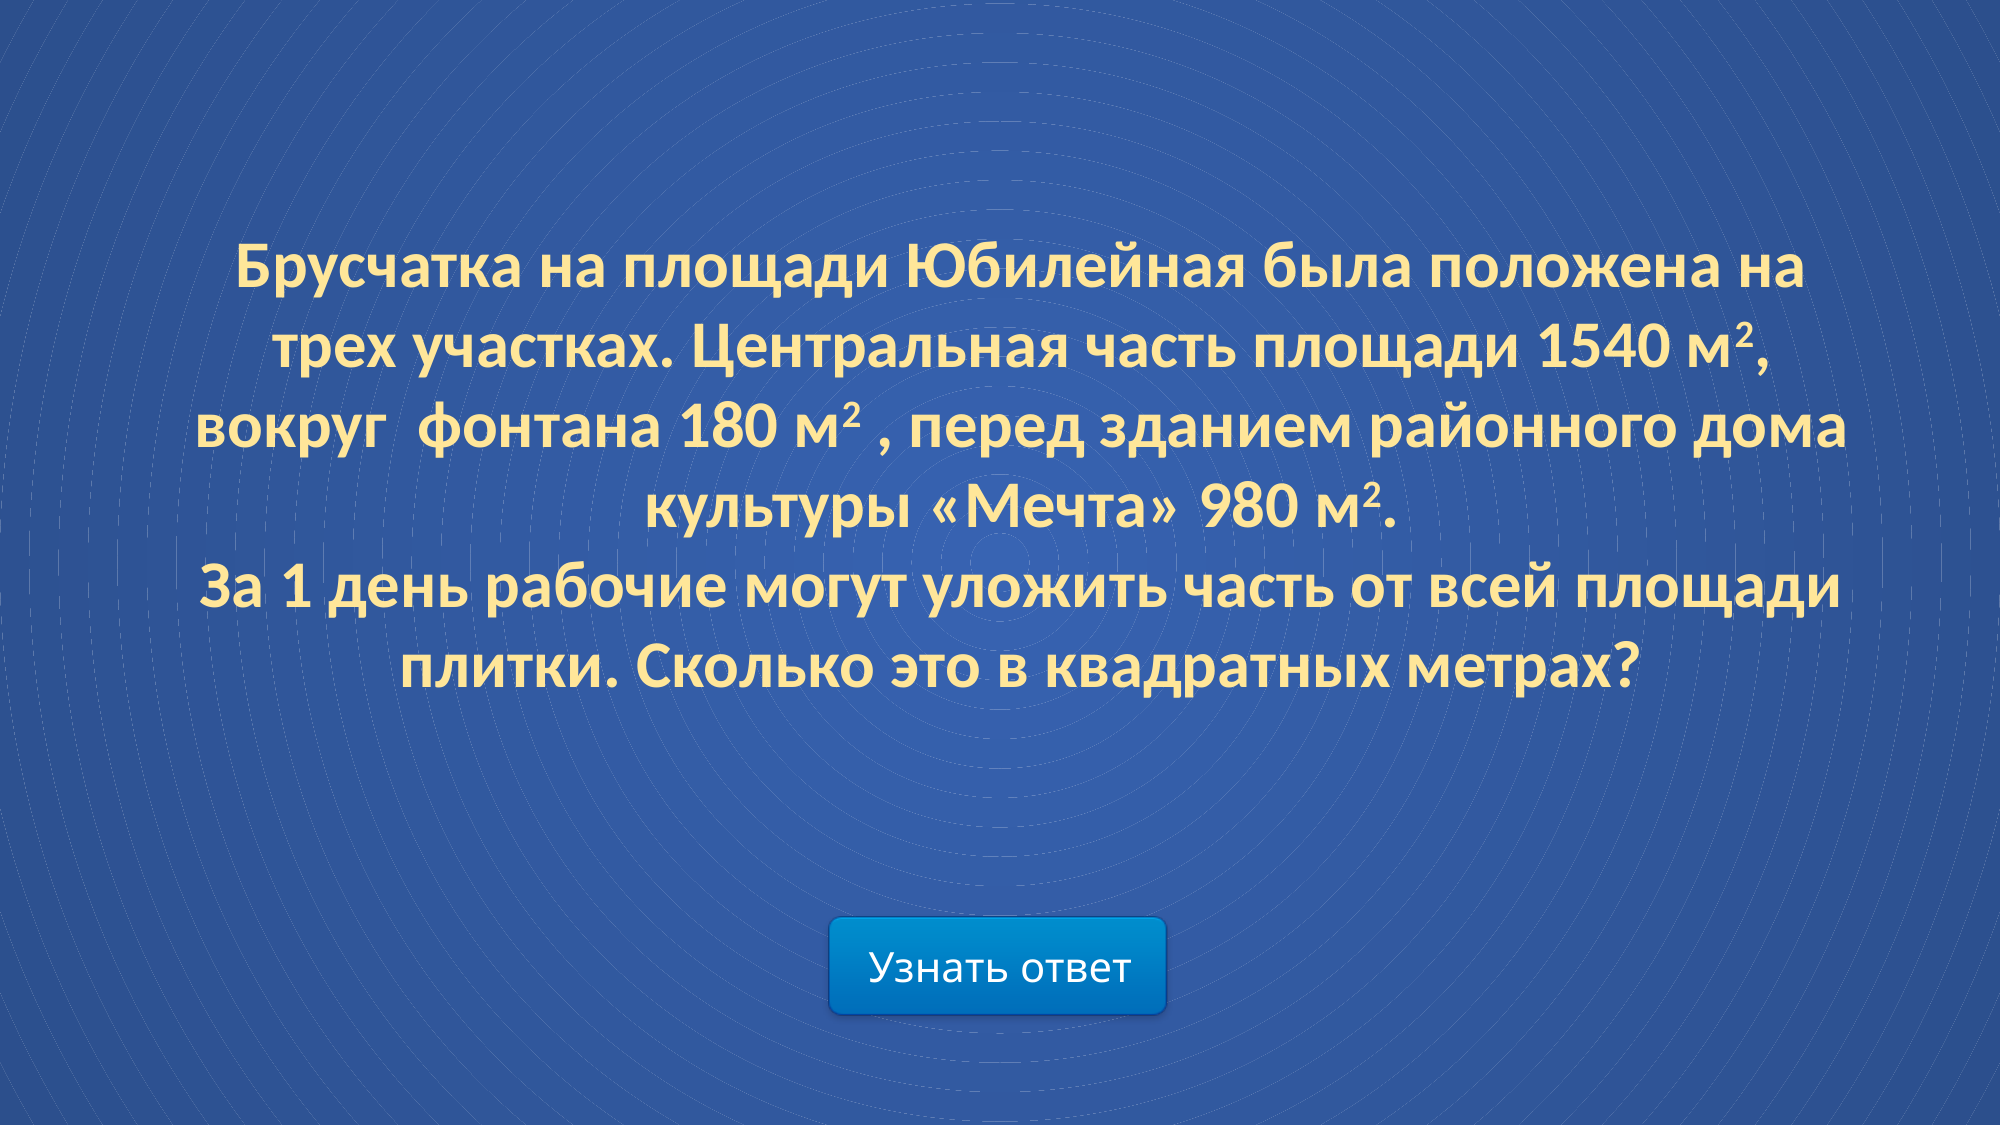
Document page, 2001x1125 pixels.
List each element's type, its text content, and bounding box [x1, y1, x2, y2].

picture [793, 902, 1180, 1035]
text_box Брусчатка на площади Юбилейная была положена на трех участках. Центральная часть площади 1540 м2, вокруг фонтана 180 м2 , перед зданием районного дома культуры «Мечта» 980 м2. За 1 день рабочие могут уложить часть от всей площади плитки. Сколько это в квадратных метрах? [176, 213, 1867, 709]
